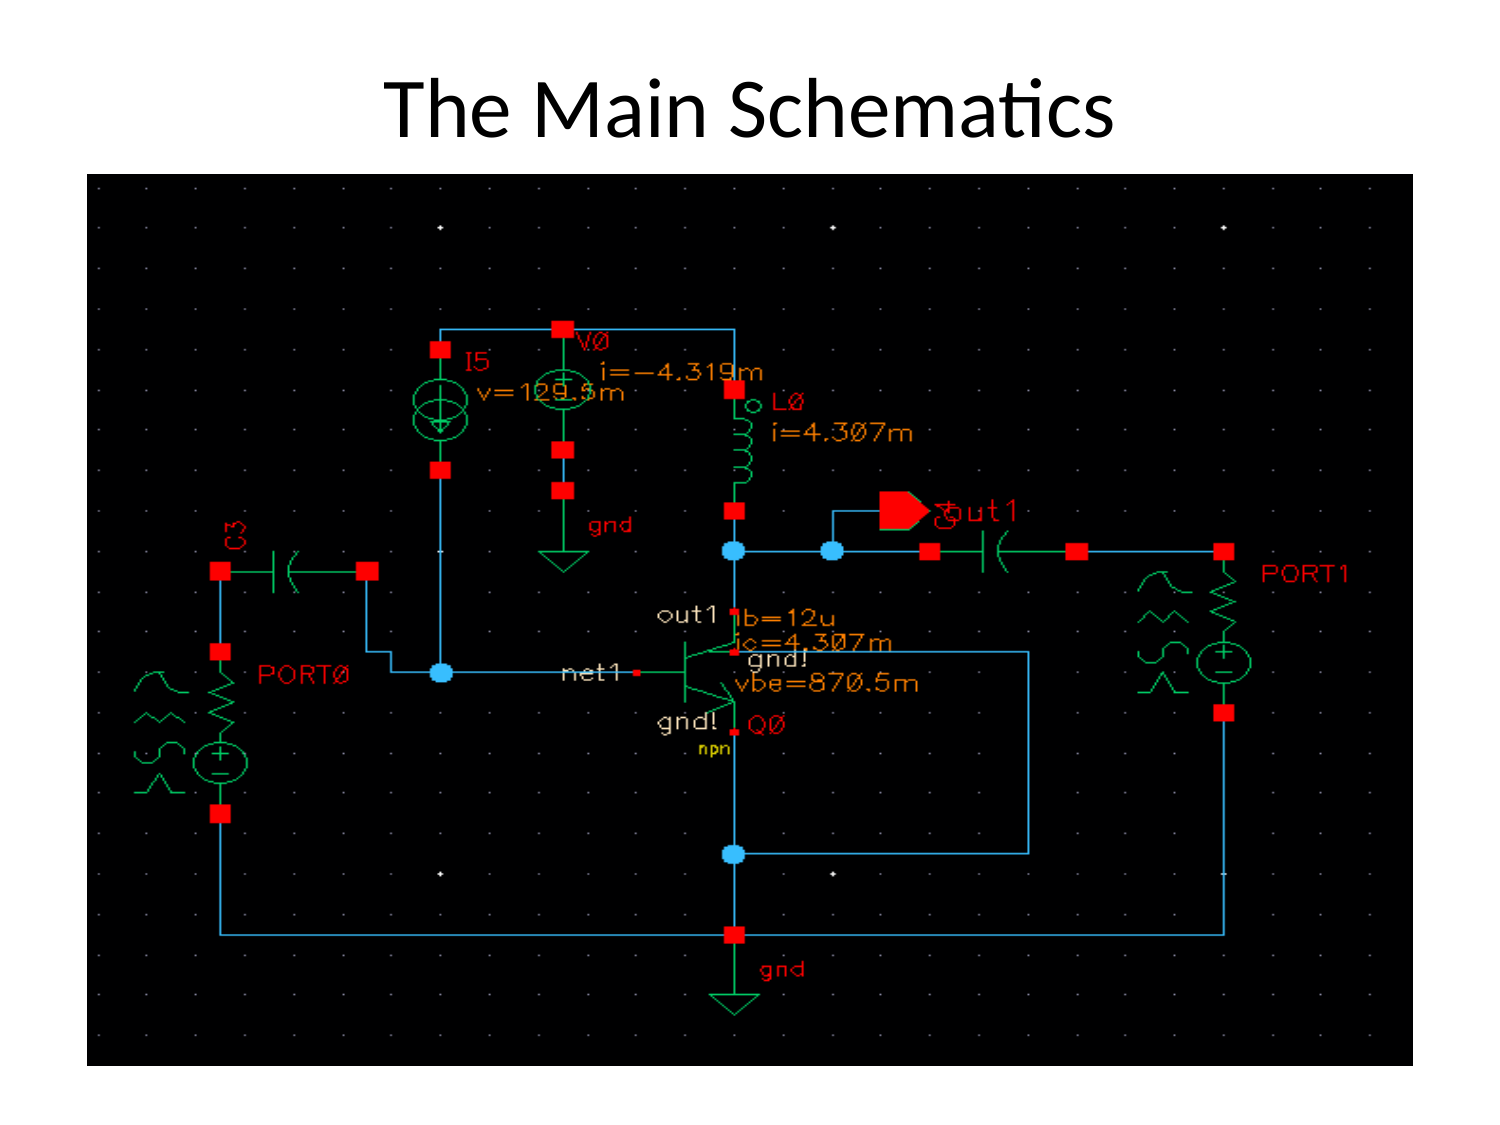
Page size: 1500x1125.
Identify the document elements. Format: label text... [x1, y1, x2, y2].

title The Main Schematics [75, 45, 1425, 163]
picture [87, 174, 1413, 1066]
